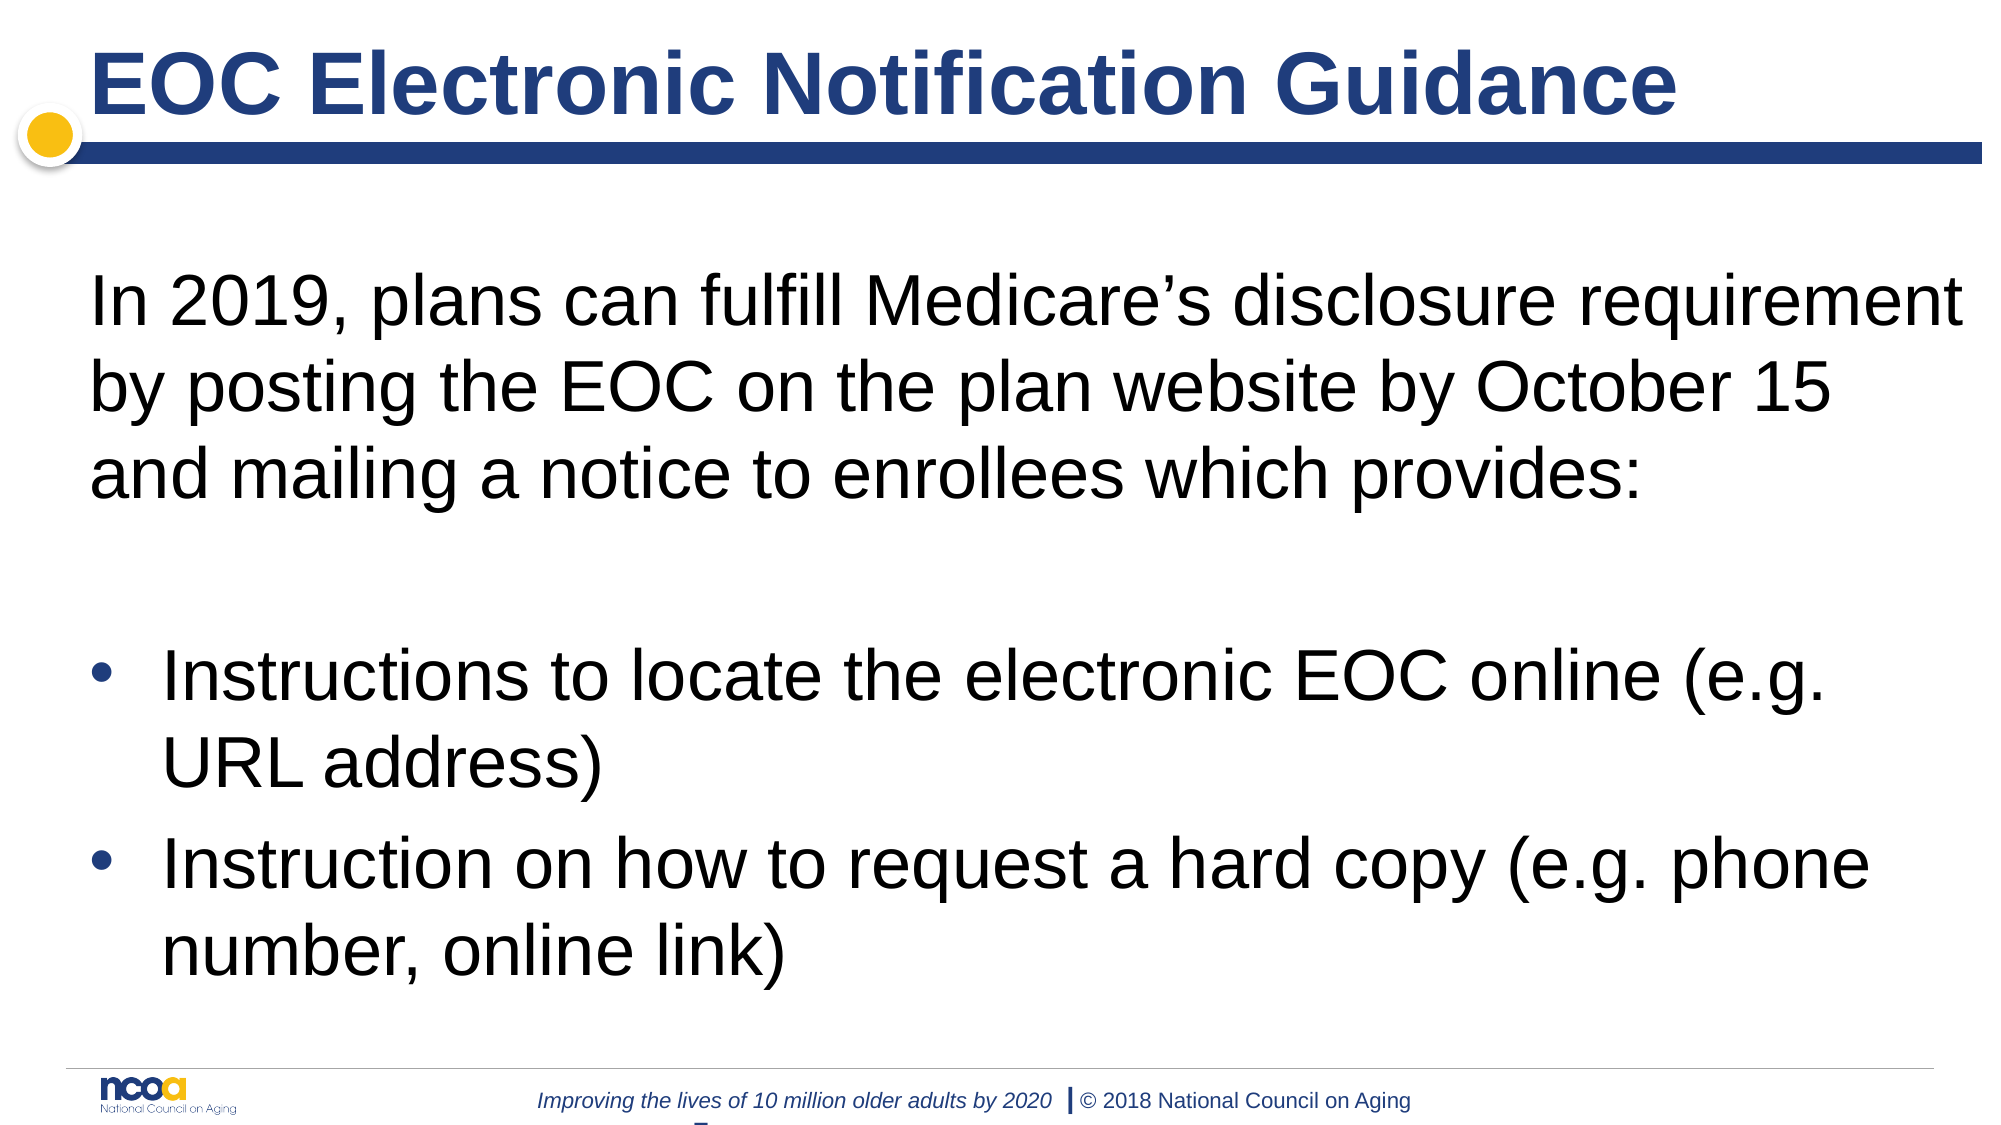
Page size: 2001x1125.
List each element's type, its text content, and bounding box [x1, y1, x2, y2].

title EOC Electronic Notification Guidance [74, 17, 1982, 158]
picture [101, 1077, 236, 1115]
list In 2019, plans can fulfill Medicare’s disclosure requirement by posting the EOC on the plan website by October 15 and mailing a notice to enrollees which provides: Instructions to locate the electronic EOC online (e.g. URL address) Instruction on how to request a hard copy (e.g. phone number, online link) [75, 194, 1982, 1048]
